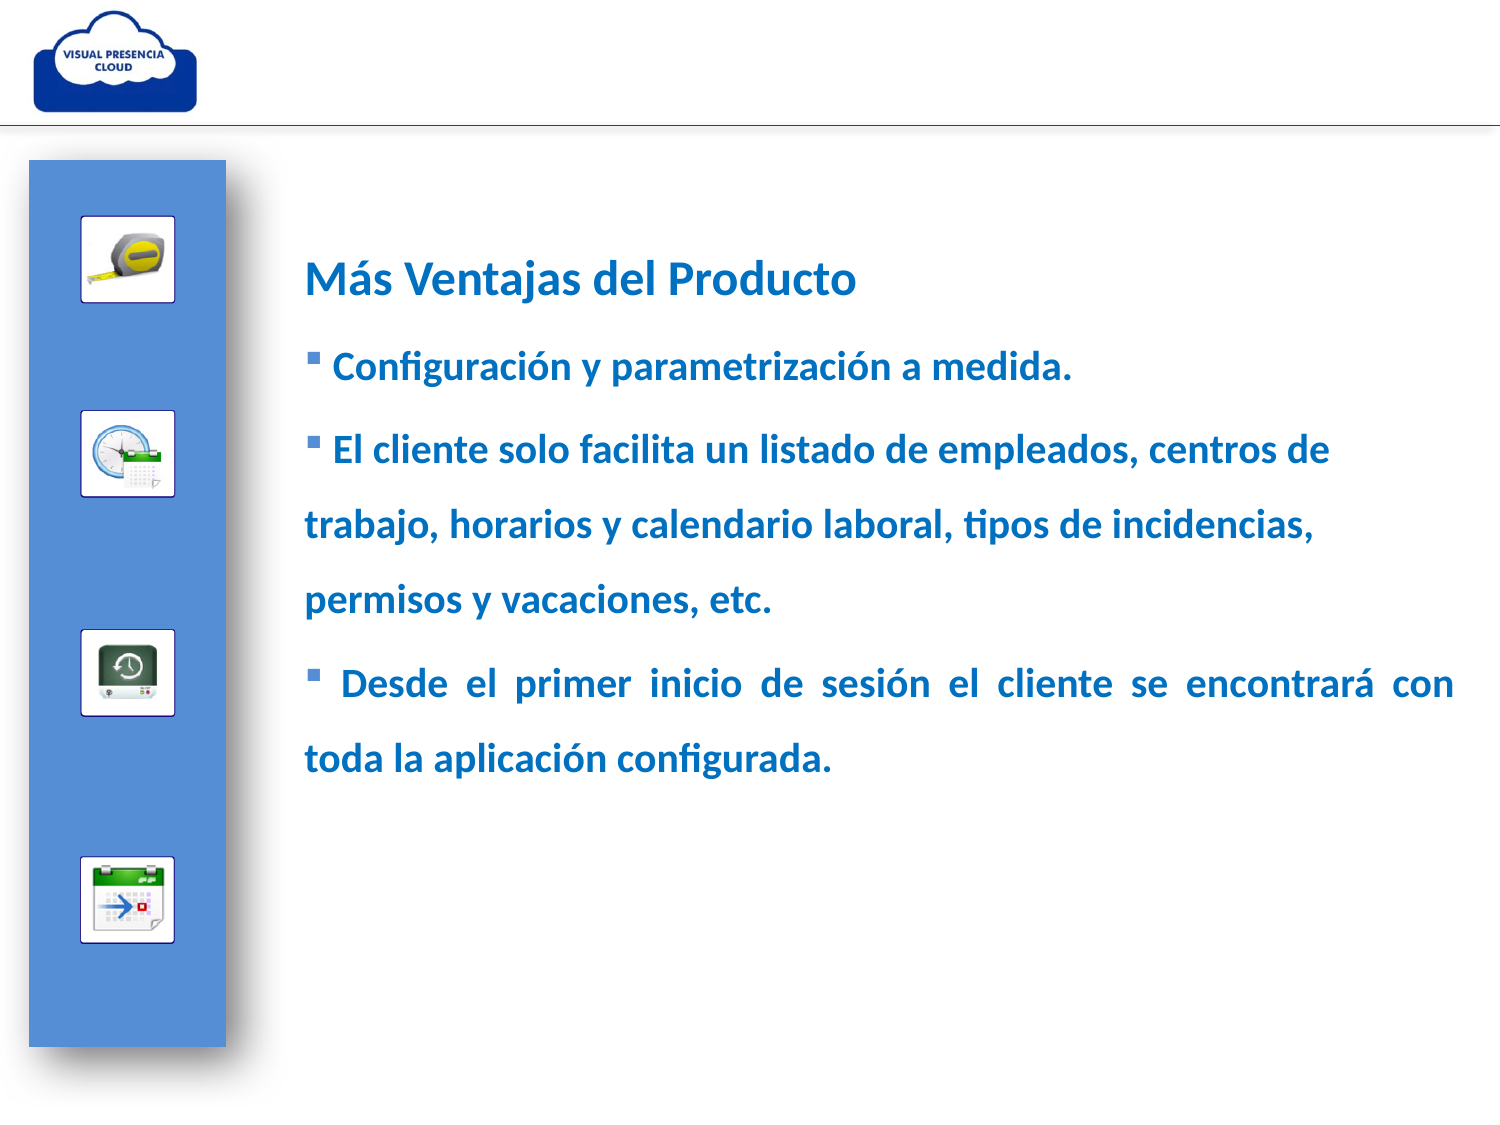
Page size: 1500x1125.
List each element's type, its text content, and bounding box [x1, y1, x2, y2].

picture [29, 160, 226, 1047]
list Más Ventajas del Producto Configuración y parametrización a medida. El cliente solo facilita un listado de empleados, centros de trabajo, horarios y calendario laboral, tipos de incidencias, permisos y vacaciones, etc. Desde el primer inicio de sesión el cliente se encontrará con toda la aplicación configurada. [289, 208, 1471, 929]
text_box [0, 6, 1500, 126]
